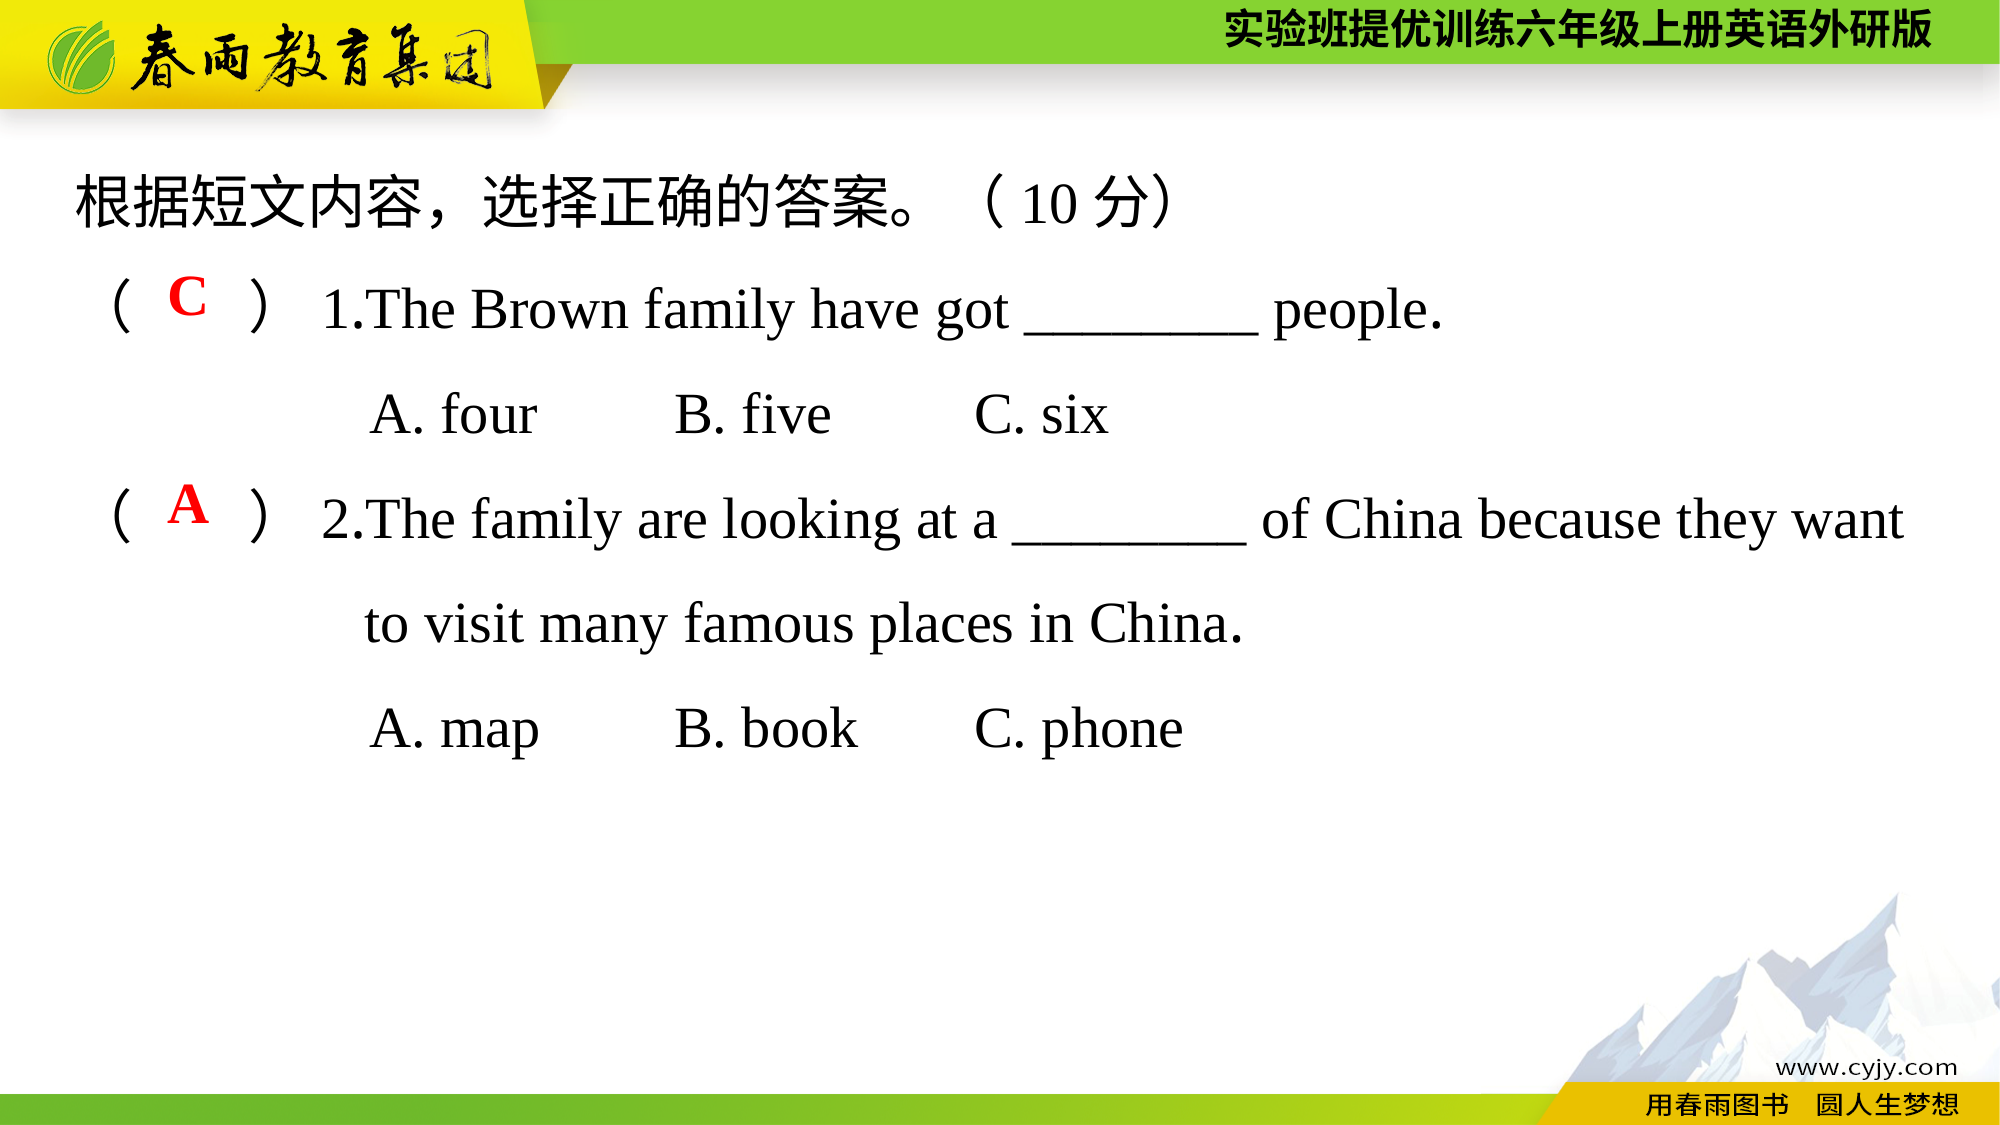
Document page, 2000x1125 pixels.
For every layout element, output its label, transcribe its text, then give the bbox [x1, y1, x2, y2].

text_box A [152, 457, 225, 543]
list 根据短文内容，选择正确的答案。（10分） （ ）1.The Brown family have got ________ people. A. four B. five C. six （ ）2.The family are looking at a ________ of China because they want to visit many famous places in China. A. map B. book C. phone [59, 122, 1944, 761]
text_box C [152, 249, 225, 335]
picture [0, 0, 2000, 1125]
